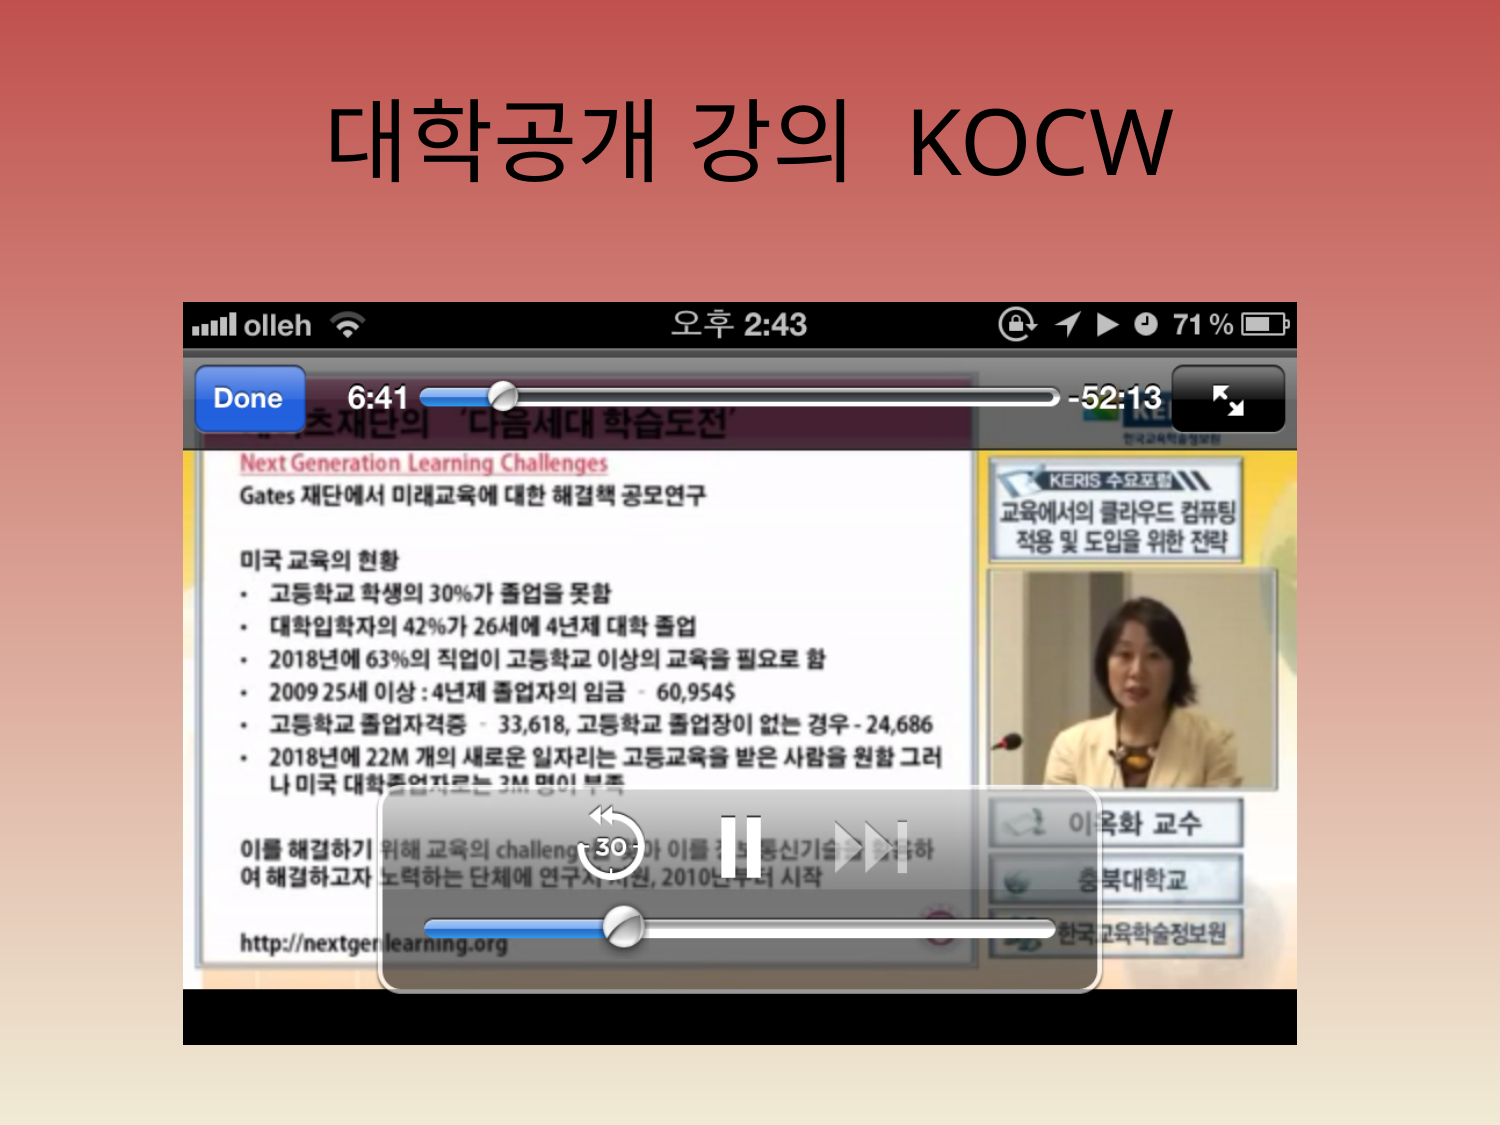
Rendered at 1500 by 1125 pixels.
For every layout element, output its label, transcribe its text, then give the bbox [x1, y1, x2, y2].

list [182, 302, 1297, 1046]
title 대학공개 강의 KOCW [75, 45, 1425, 233]
